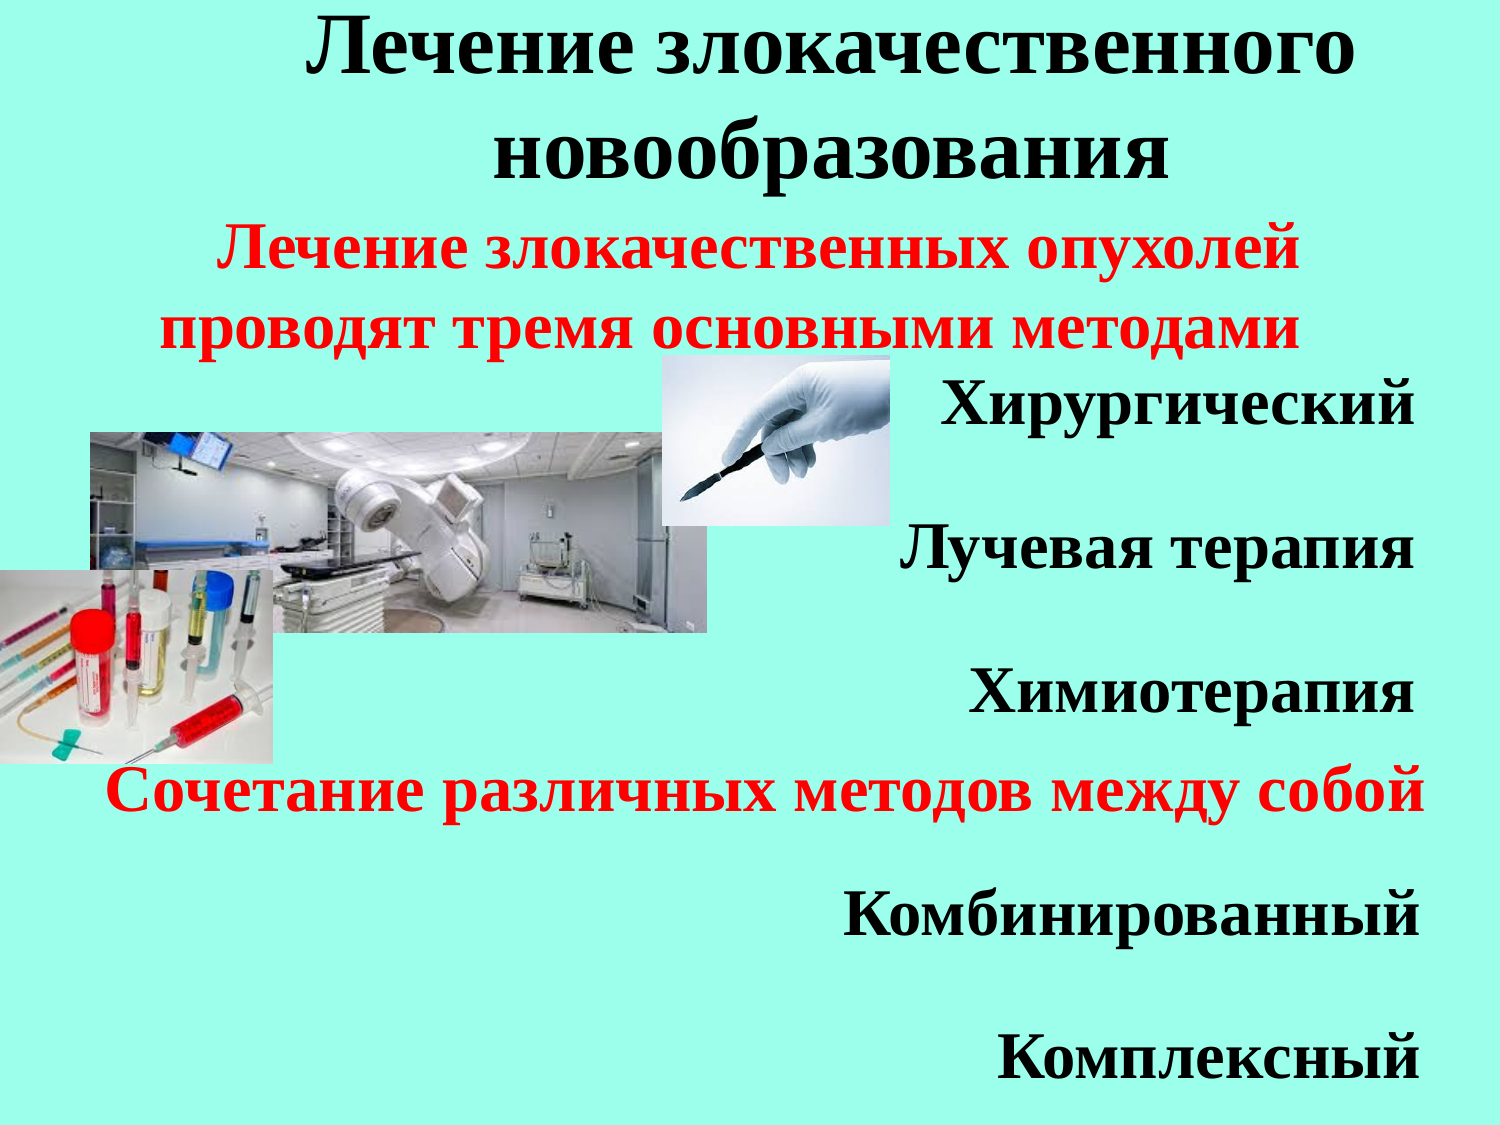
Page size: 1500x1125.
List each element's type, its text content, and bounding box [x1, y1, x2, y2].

text_box Хирургический Лучевая терапия Химиотерапия [419, 359, 1431, 735]
text_box Сочетание различных методов между собой [42, 736, 1442, 832]
text_box Лечение злокачественного новообразования [163, 32, 1500, 151]
text_box Лечение злокачественных опухолей проводят тремя основными методами [101, 194, 1318, 369]
picture [0, 355, 890, 764]
text_box Комбинированный Комплексный [408, 870, 1436, 1101]
